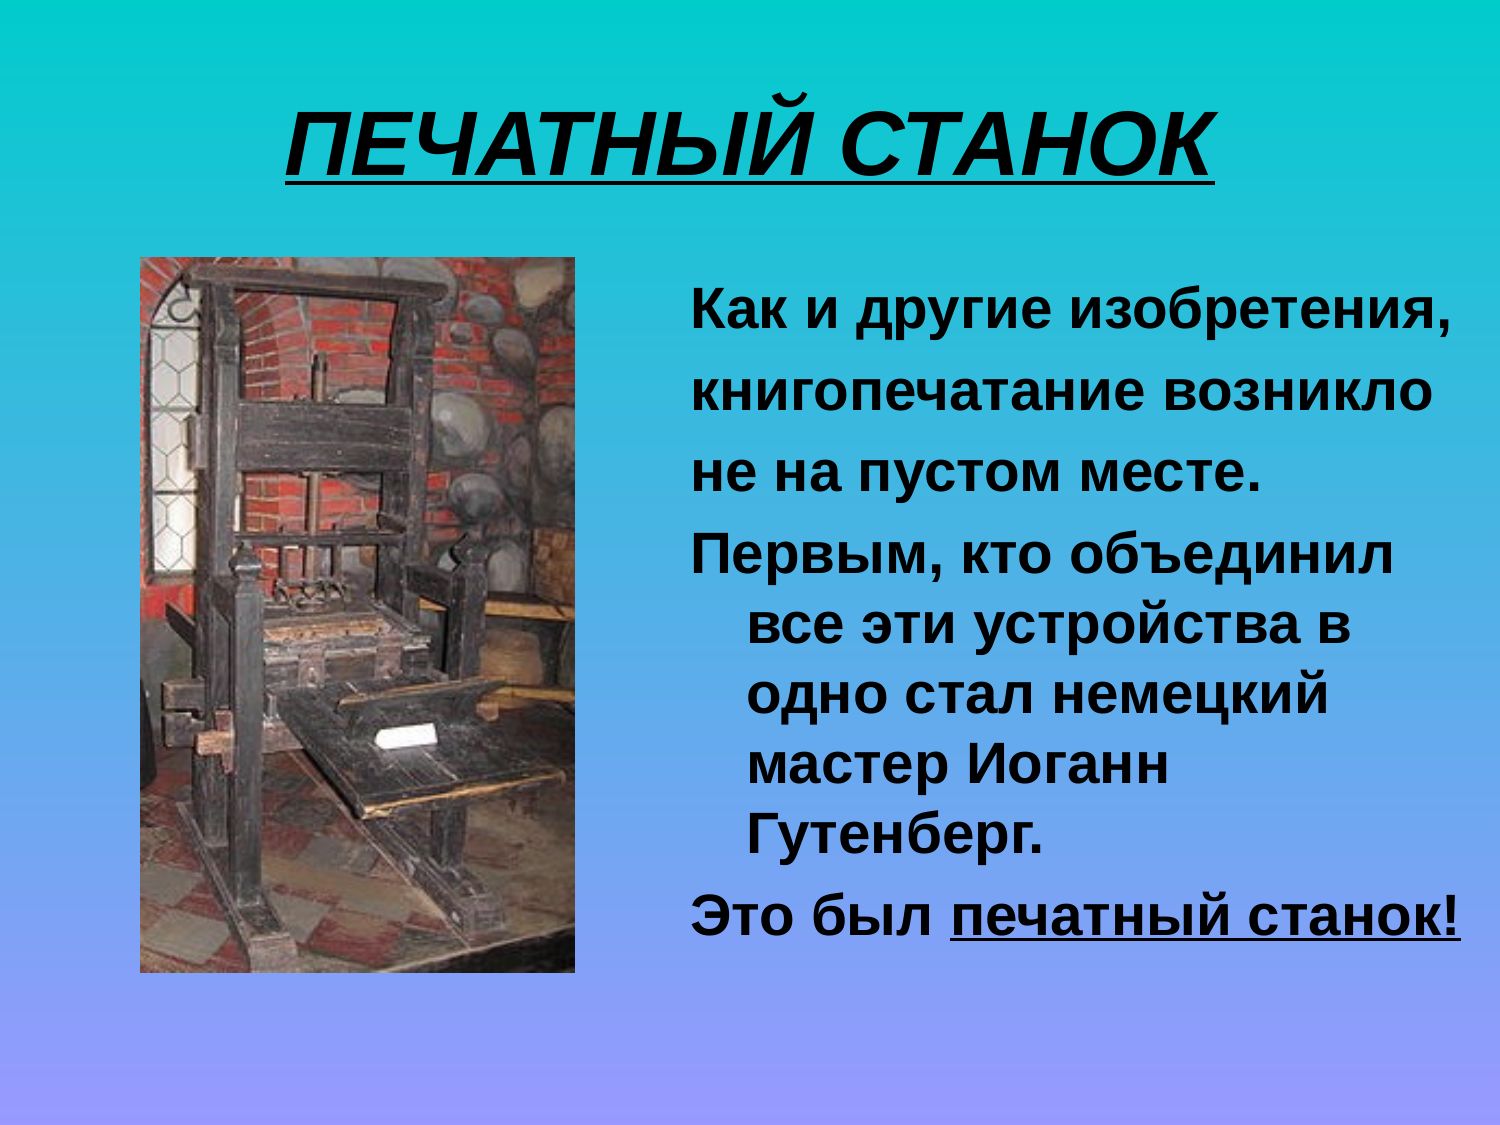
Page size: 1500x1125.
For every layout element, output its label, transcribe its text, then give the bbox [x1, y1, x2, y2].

picture [140, 257, 575, 973]
title ПЕЧАТНЫЙ СТАНОК [75, 45, 1425, 233]
list Как и другие изобретения, книгопечатание возникло не на пустом месте. Первым, кто объединил все эти устройства в одно стал немецкий мастер Иоганн Гутенберг. Это был печатный станок! [675, 262, 1500, 1005]
